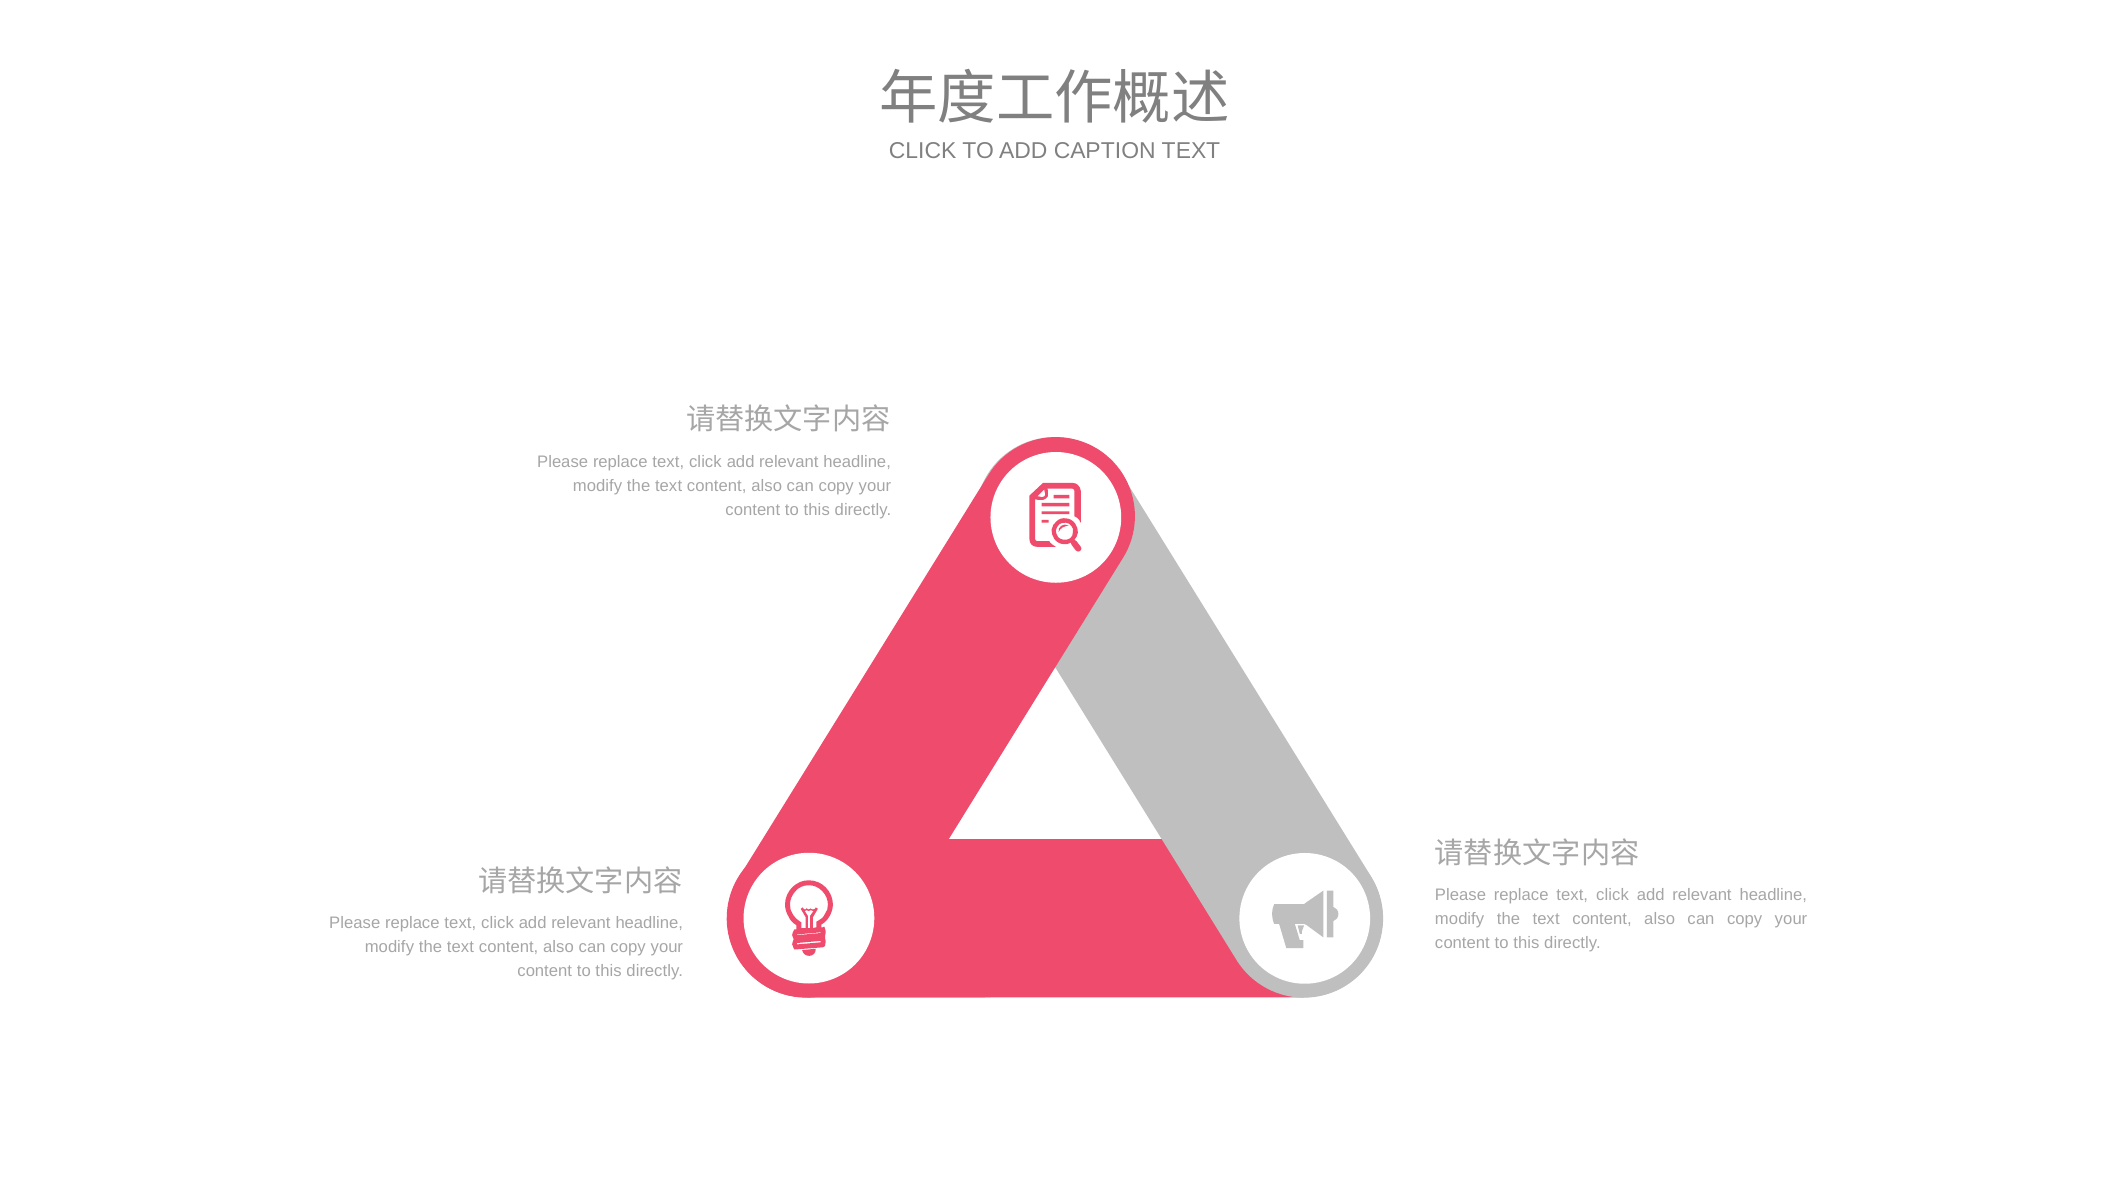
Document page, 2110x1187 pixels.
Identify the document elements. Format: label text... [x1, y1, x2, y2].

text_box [310, 847, 699, 986]
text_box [726, 401, 1383, 1034]
text_box 年度工作概述 [865, 60, 1245, 131]
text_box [518, 386, 907, 525]
text_box CLICK TO ADD CAPTION TEXT [865, 135, 1245, 163]
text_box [1420, 819, 1823, 959]
